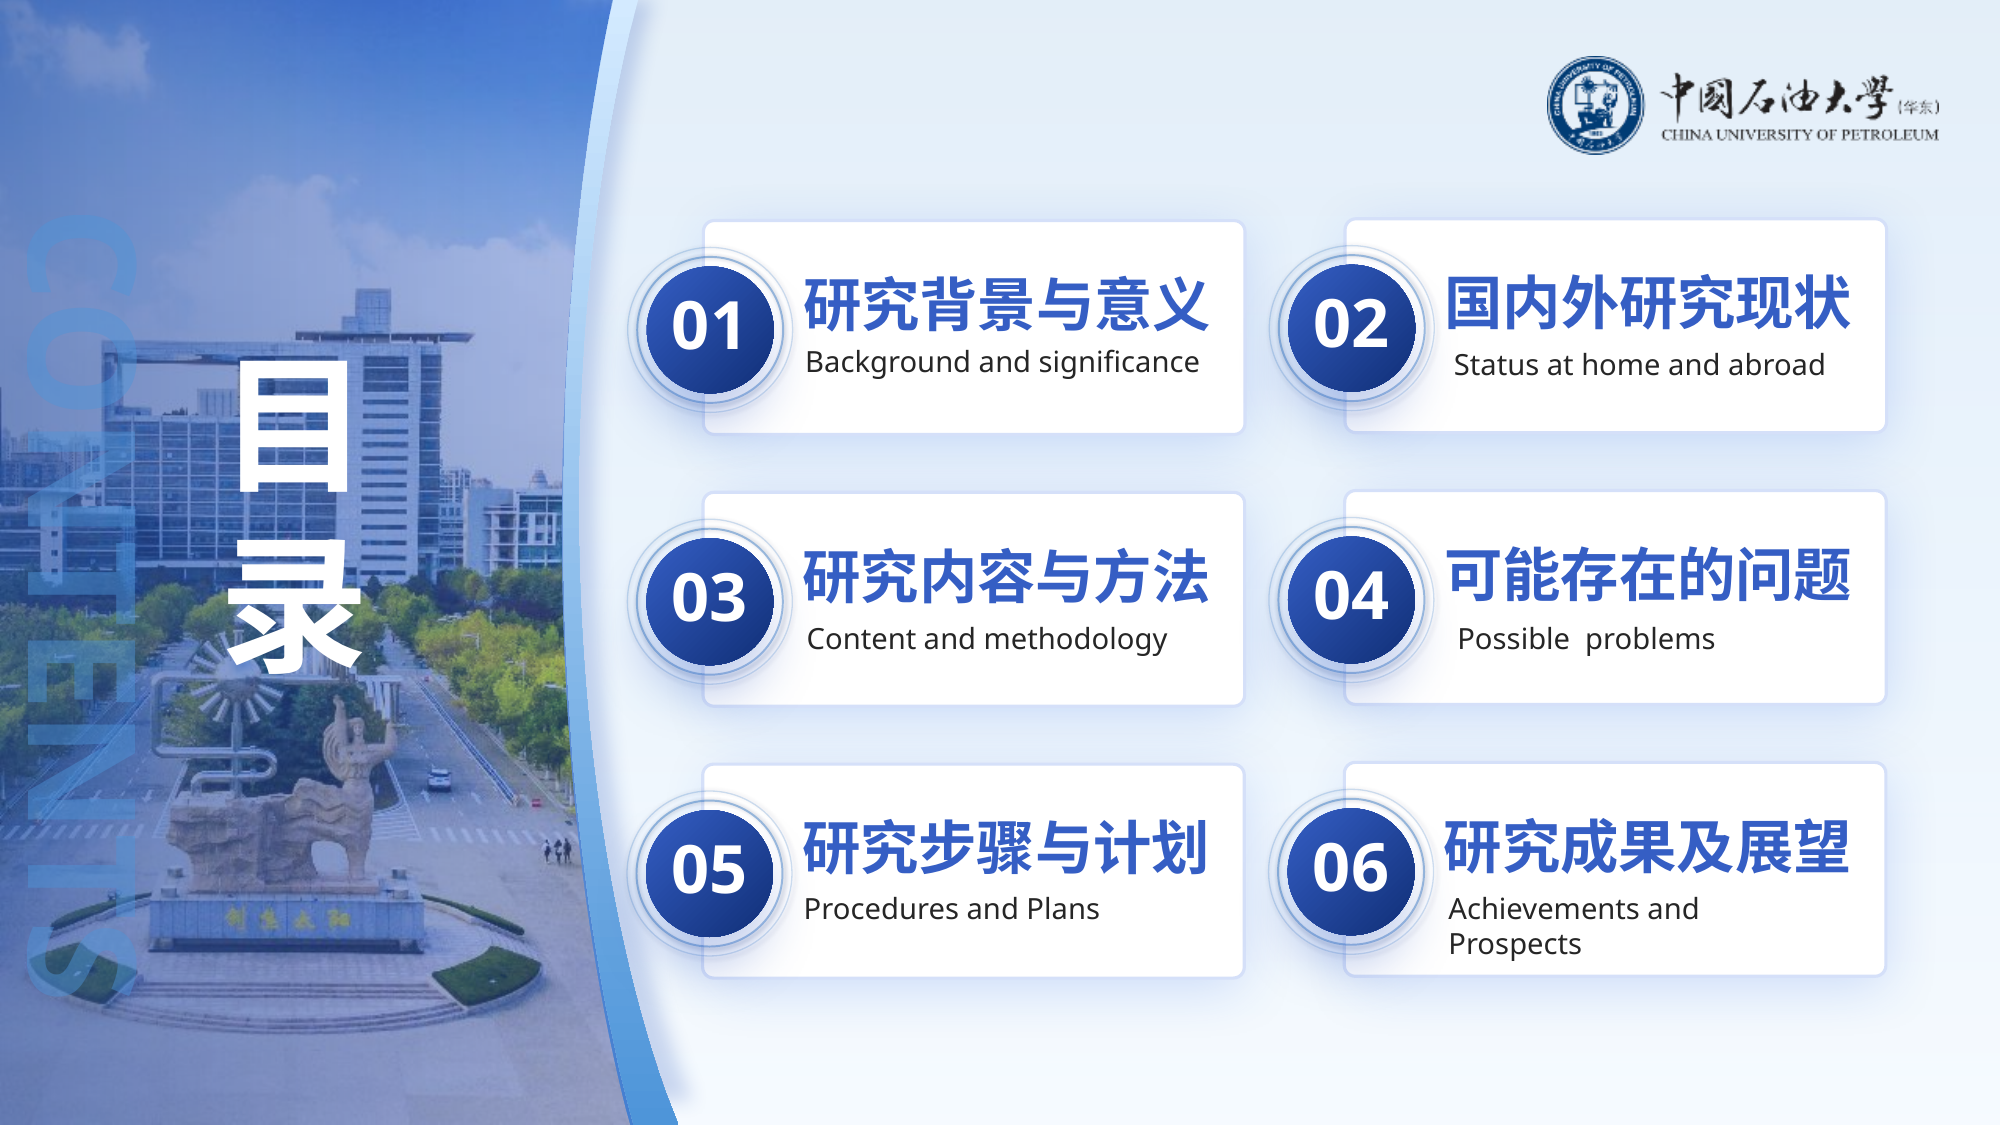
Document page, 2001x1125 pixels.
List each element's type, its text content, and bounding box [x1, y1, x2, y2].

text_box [600, 220, 1246, 435]
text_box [600, 491, 1246, 707]
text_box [1242, 218, 1888, 434]
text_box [1242, 490, 1887, 705]
picture [1547, 56, 1939, 155]
text_box 目 录 [181, 322, 409, 698]
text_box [1241, 761, 1887, 977]
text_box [600, 763, 1245, 979]
